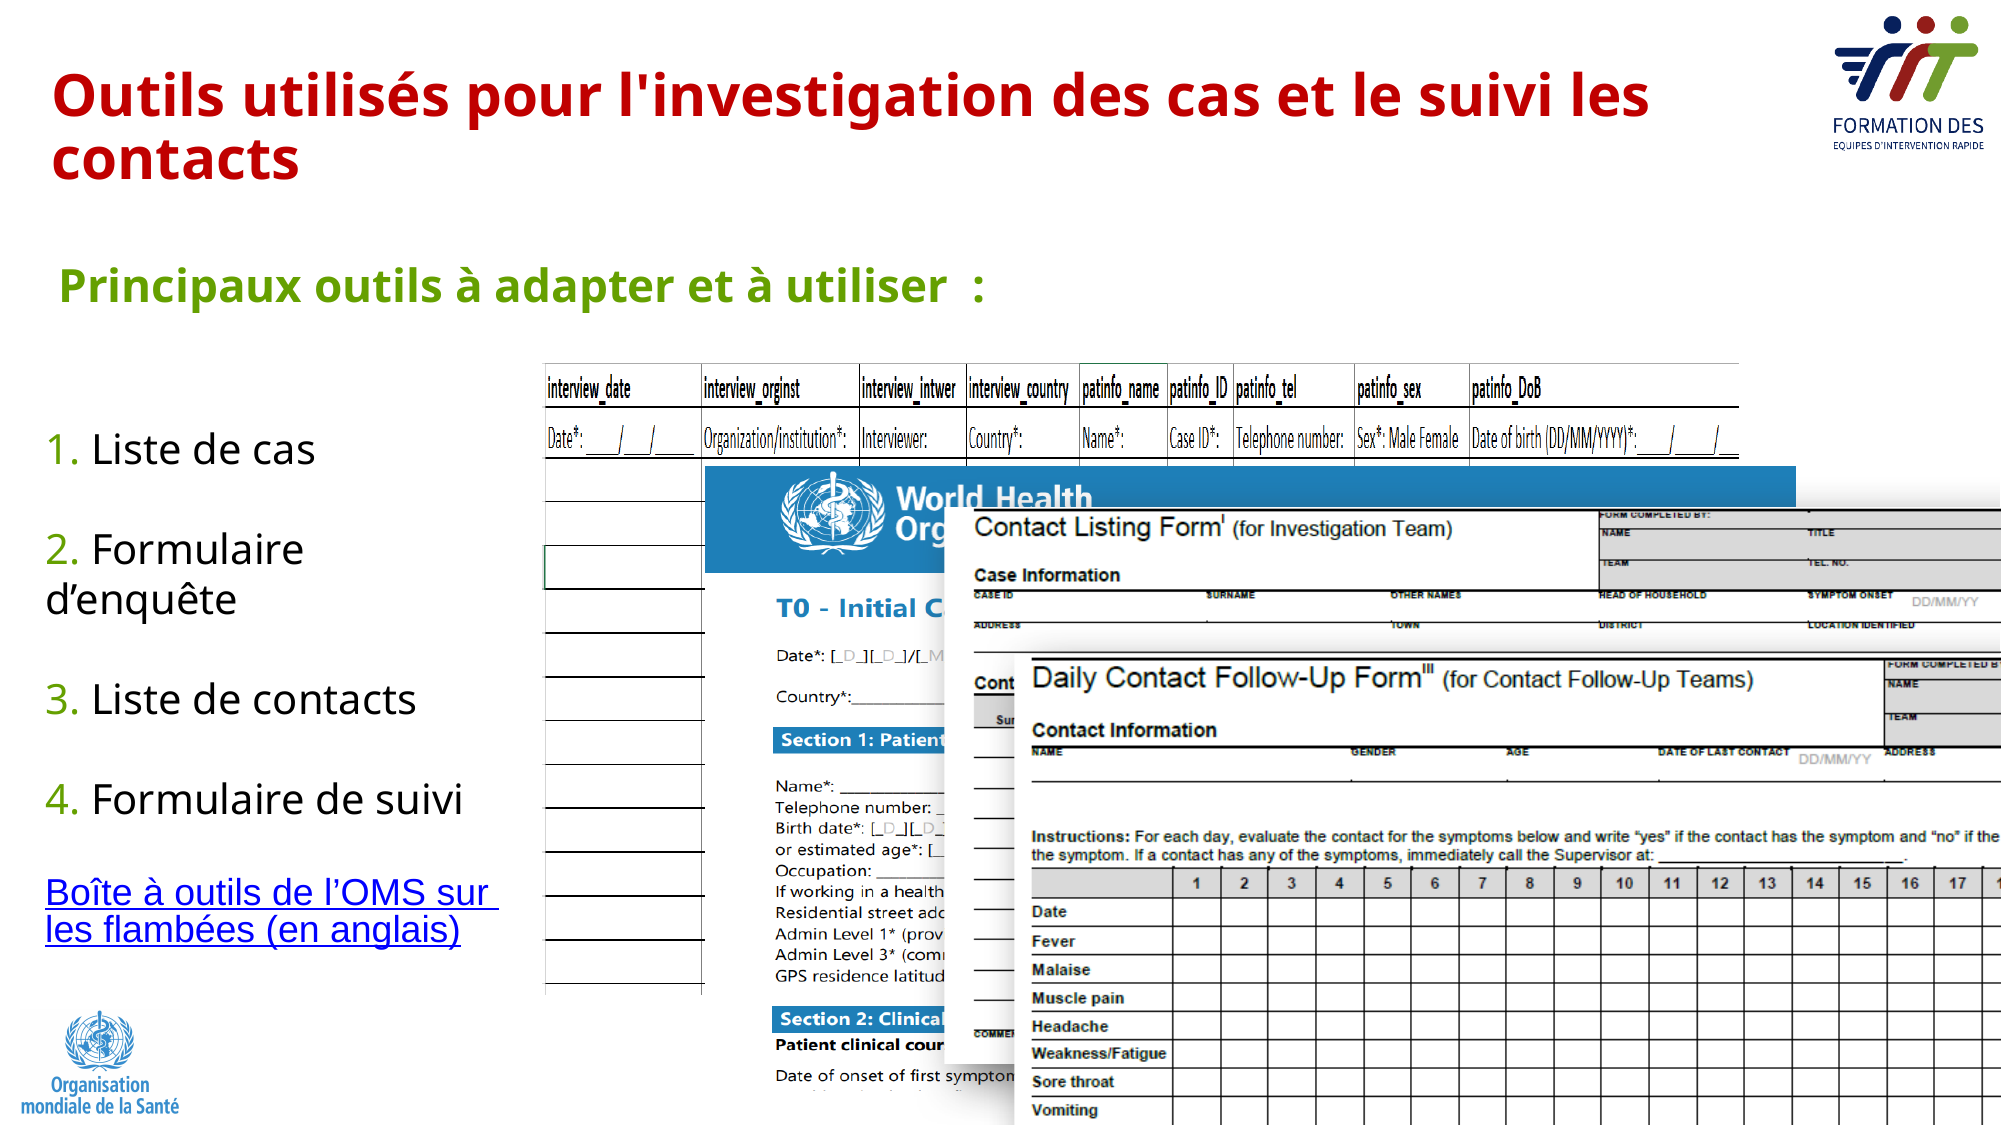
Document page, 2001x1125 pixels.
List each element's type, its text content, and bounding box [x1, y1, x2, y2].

text_box 1. Liste de cas 2. Formulaire d’enquête 3. Liste de contacts 4. Formulaire de suivi Boîte à outils de l’OMS sur les flambées (en anglais) [30, 415, 517, 921]
text_box Principaux outils à adapter et à utiliser : [43, 248, 1451, 319]
picture [1833, 15, 1984, 151]
picture [542, 363, 2001, 1125]
picture [20, 1009, 180, 1115]
title Outils utilisés pour l'investigation des cas et le suivi les contacts [43, 58, 1753, 200]
